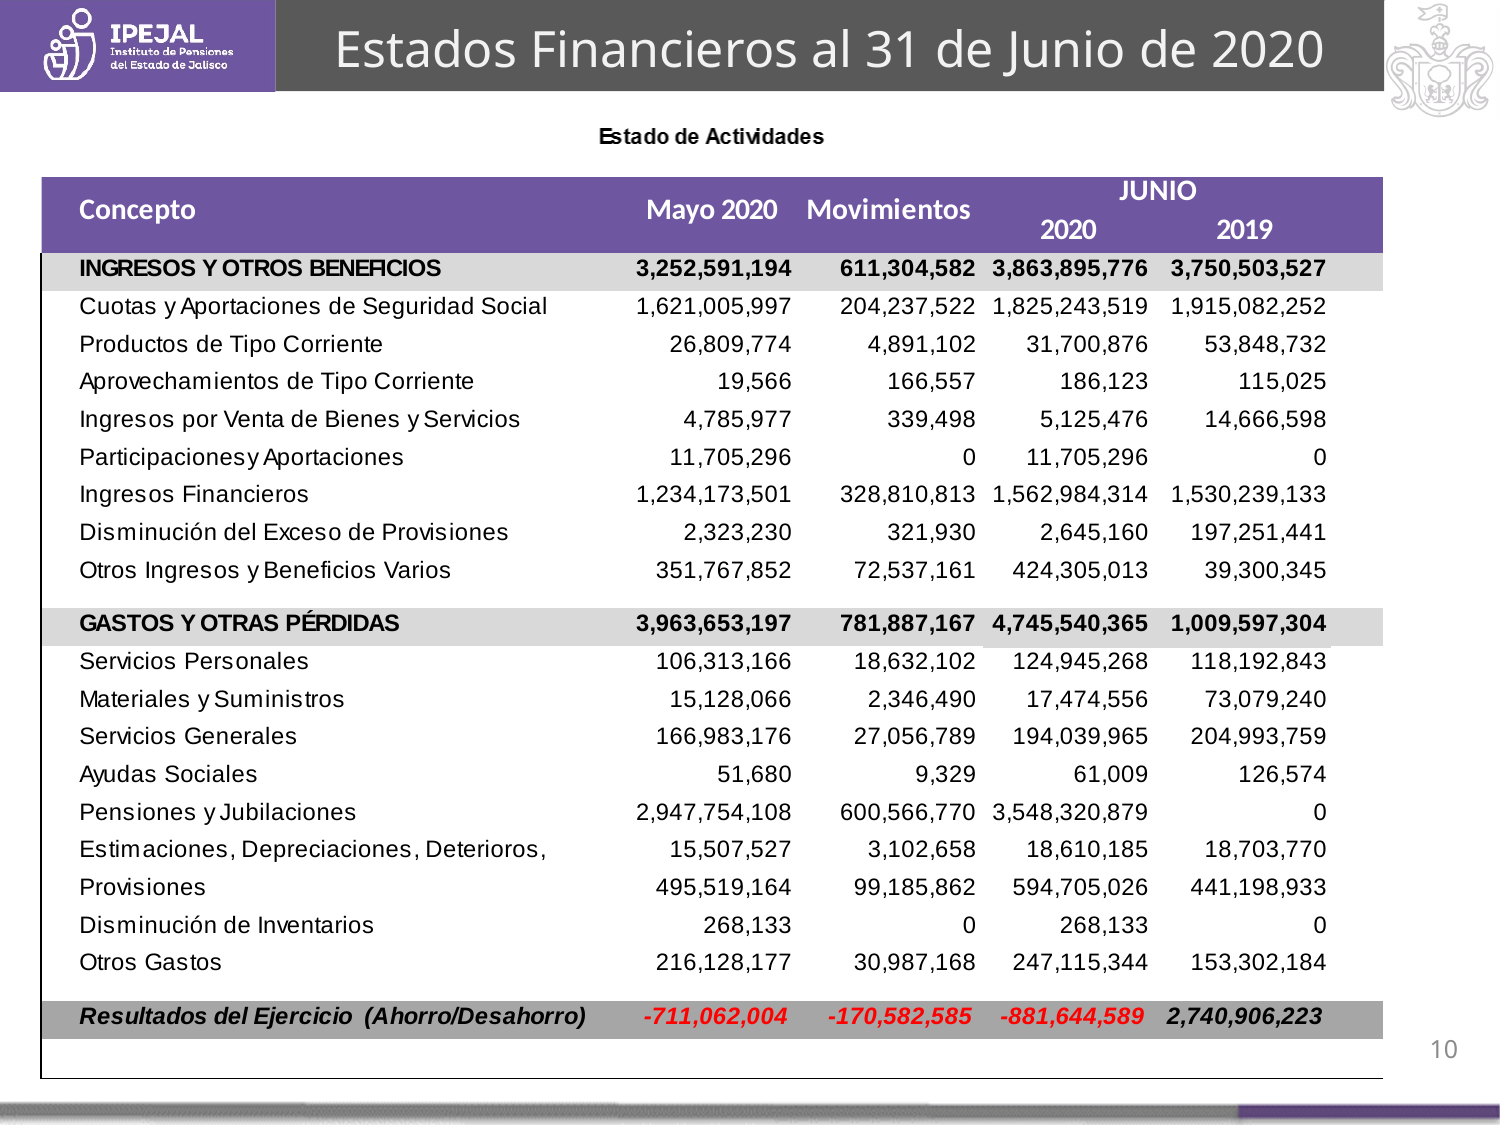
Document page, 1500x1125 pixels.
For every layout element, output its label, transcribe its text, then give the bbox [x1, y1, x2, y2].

picture [39, 175, 1385, 1081]
picture [0, 0, 276, 92]
picture [0, 1096, 1500, 1125]
picture [101, 116, 1323, 157]
text_box Estados Financieros al 31 de Junio de 2020 [274, 16, 1385, 97]
slide_number 9 [1398, 1020, 1474, 1081]
